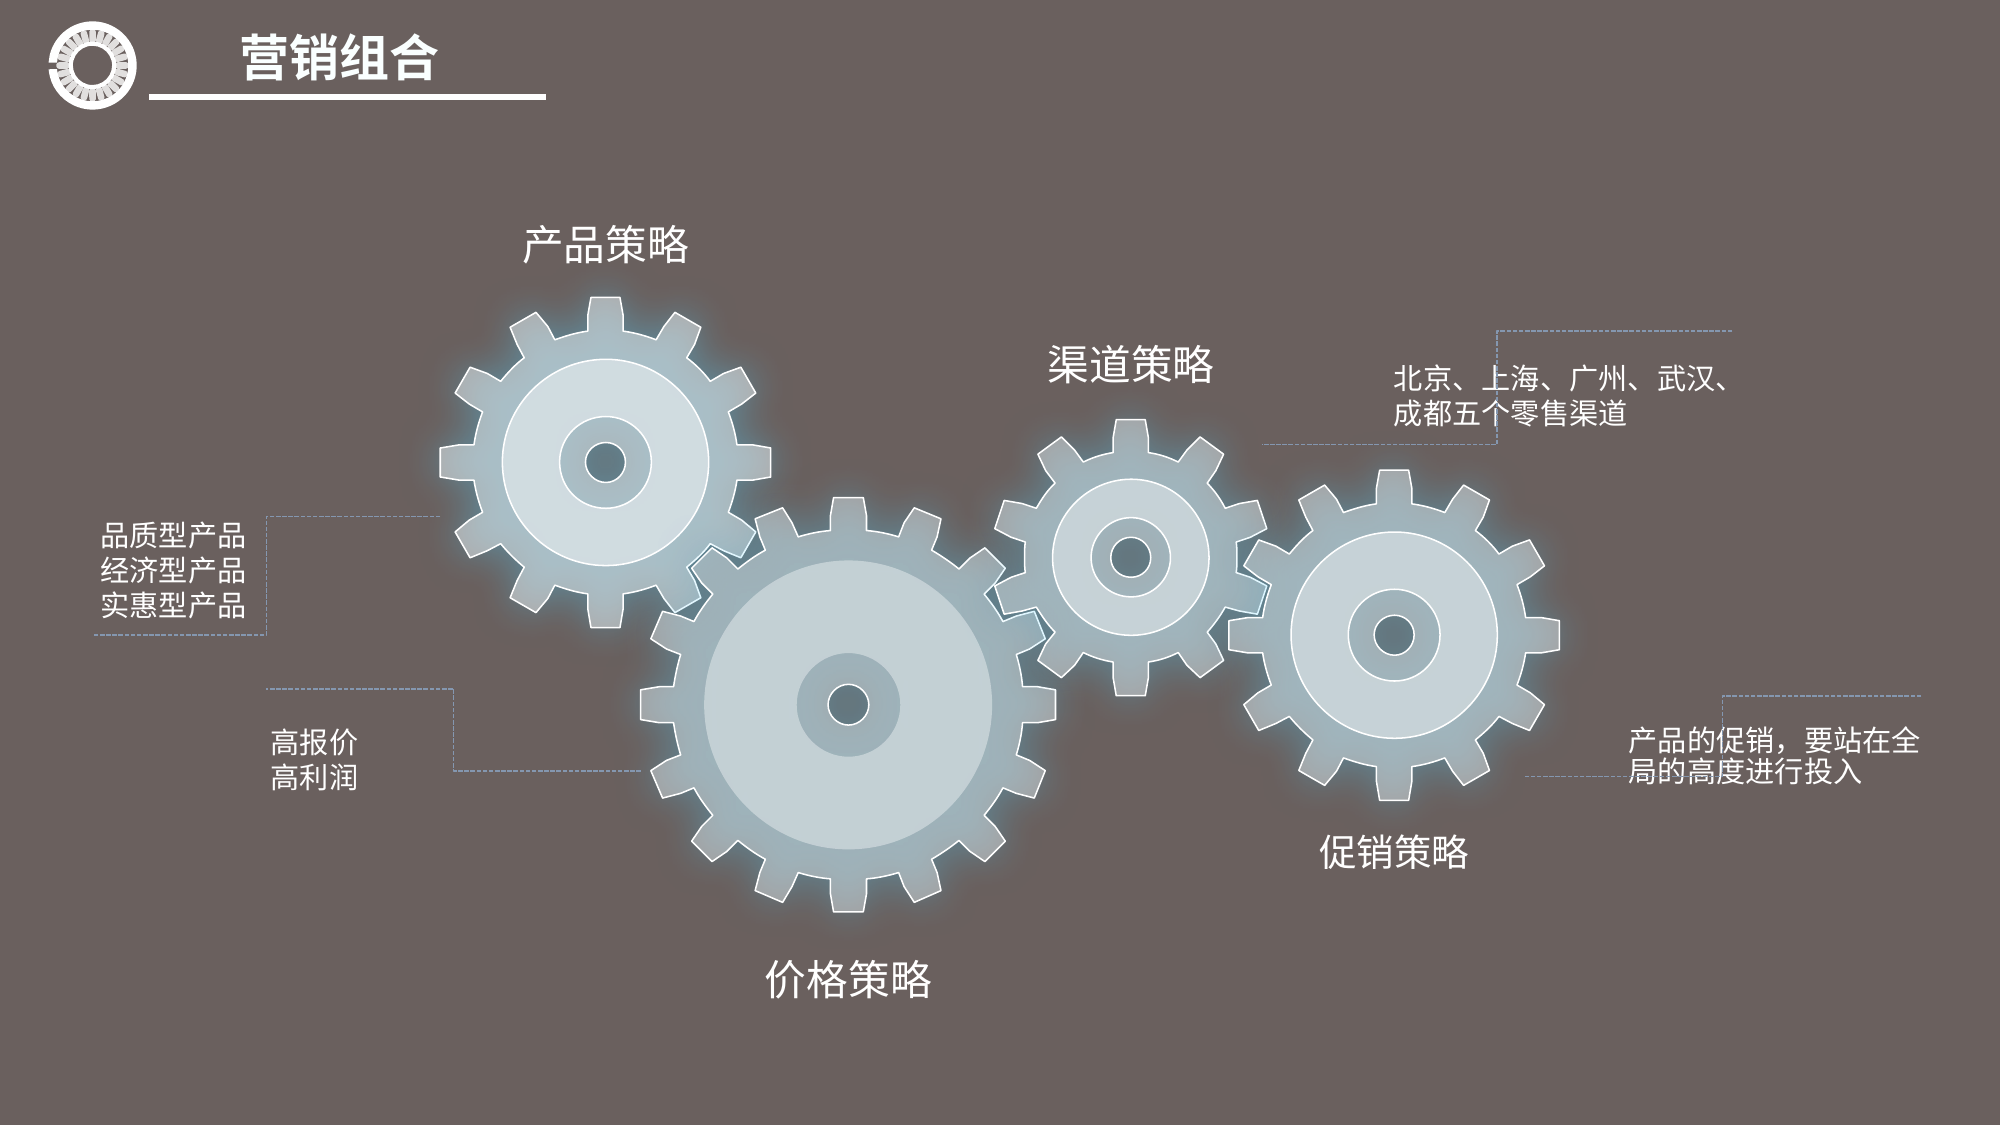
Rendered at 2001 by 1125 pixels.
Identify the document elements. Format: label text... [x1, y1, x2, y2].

text_box 品质型产品 经济型产品 实惠型产品 [85, 495, 336, 630]
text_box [92, 516, 441, 636]
text_box 产品的促销，要站在全局的高度进行投入 [1613, 718, 1946, 797]
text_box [439, 297, 771, 628]
text_box 营销组合 [142, 31, 564, 89]
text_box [266, 688, 642, 772]
text_box 高报价 高利润 [255, 701, 541, 802]
text_box 价格策略 [716, 945, 980, 1011]
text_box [640, 497, 1056, 913]
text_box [48, 21, 137, 110]
text_box 产品策略 [474, 211, 737, 277]
text_box 渠道策略 [999, 331, 1259, 396]
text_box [994, 419, 1267, 696]
text_box 促销策略 [1263, 821, 1526, 882]
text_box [1523, 695, 1922, 777]
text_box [1261, 330, 1733, 445]
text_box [1228, 469, 1560, 801]
